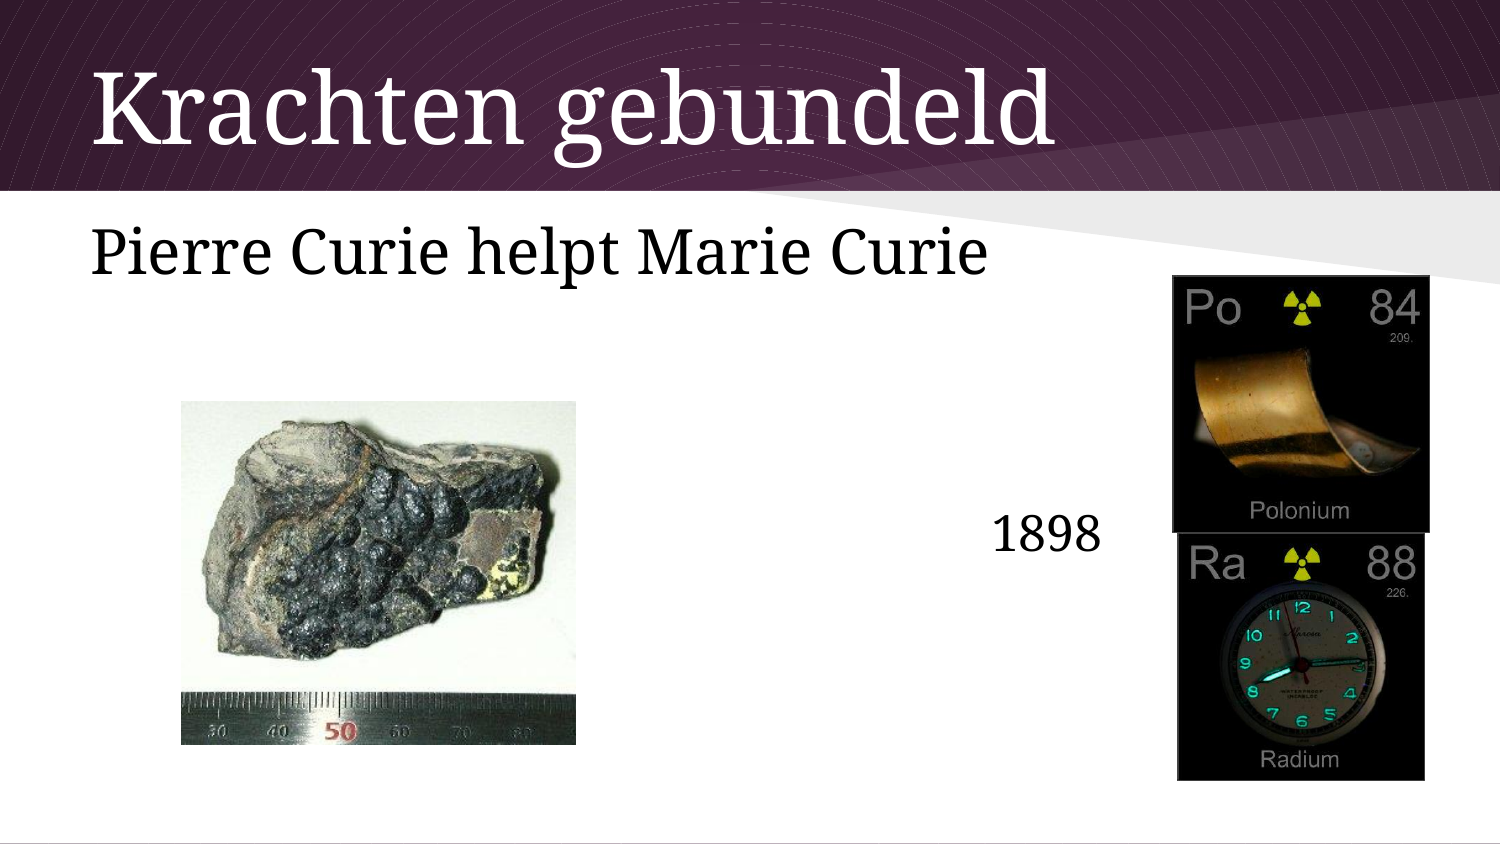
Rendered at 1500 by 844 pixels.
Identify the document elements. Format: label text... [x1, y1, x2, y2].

picture [181, 401, 576, 745]
picture [1172, 275, 1430, 781]
title Krachten gebundeld [75, 33, 1425, 175]
list Pierre Curie helpt Marie Curie [75, 196, 1425, 808]
text_box 1898 [976, 486, 1141, 579]
